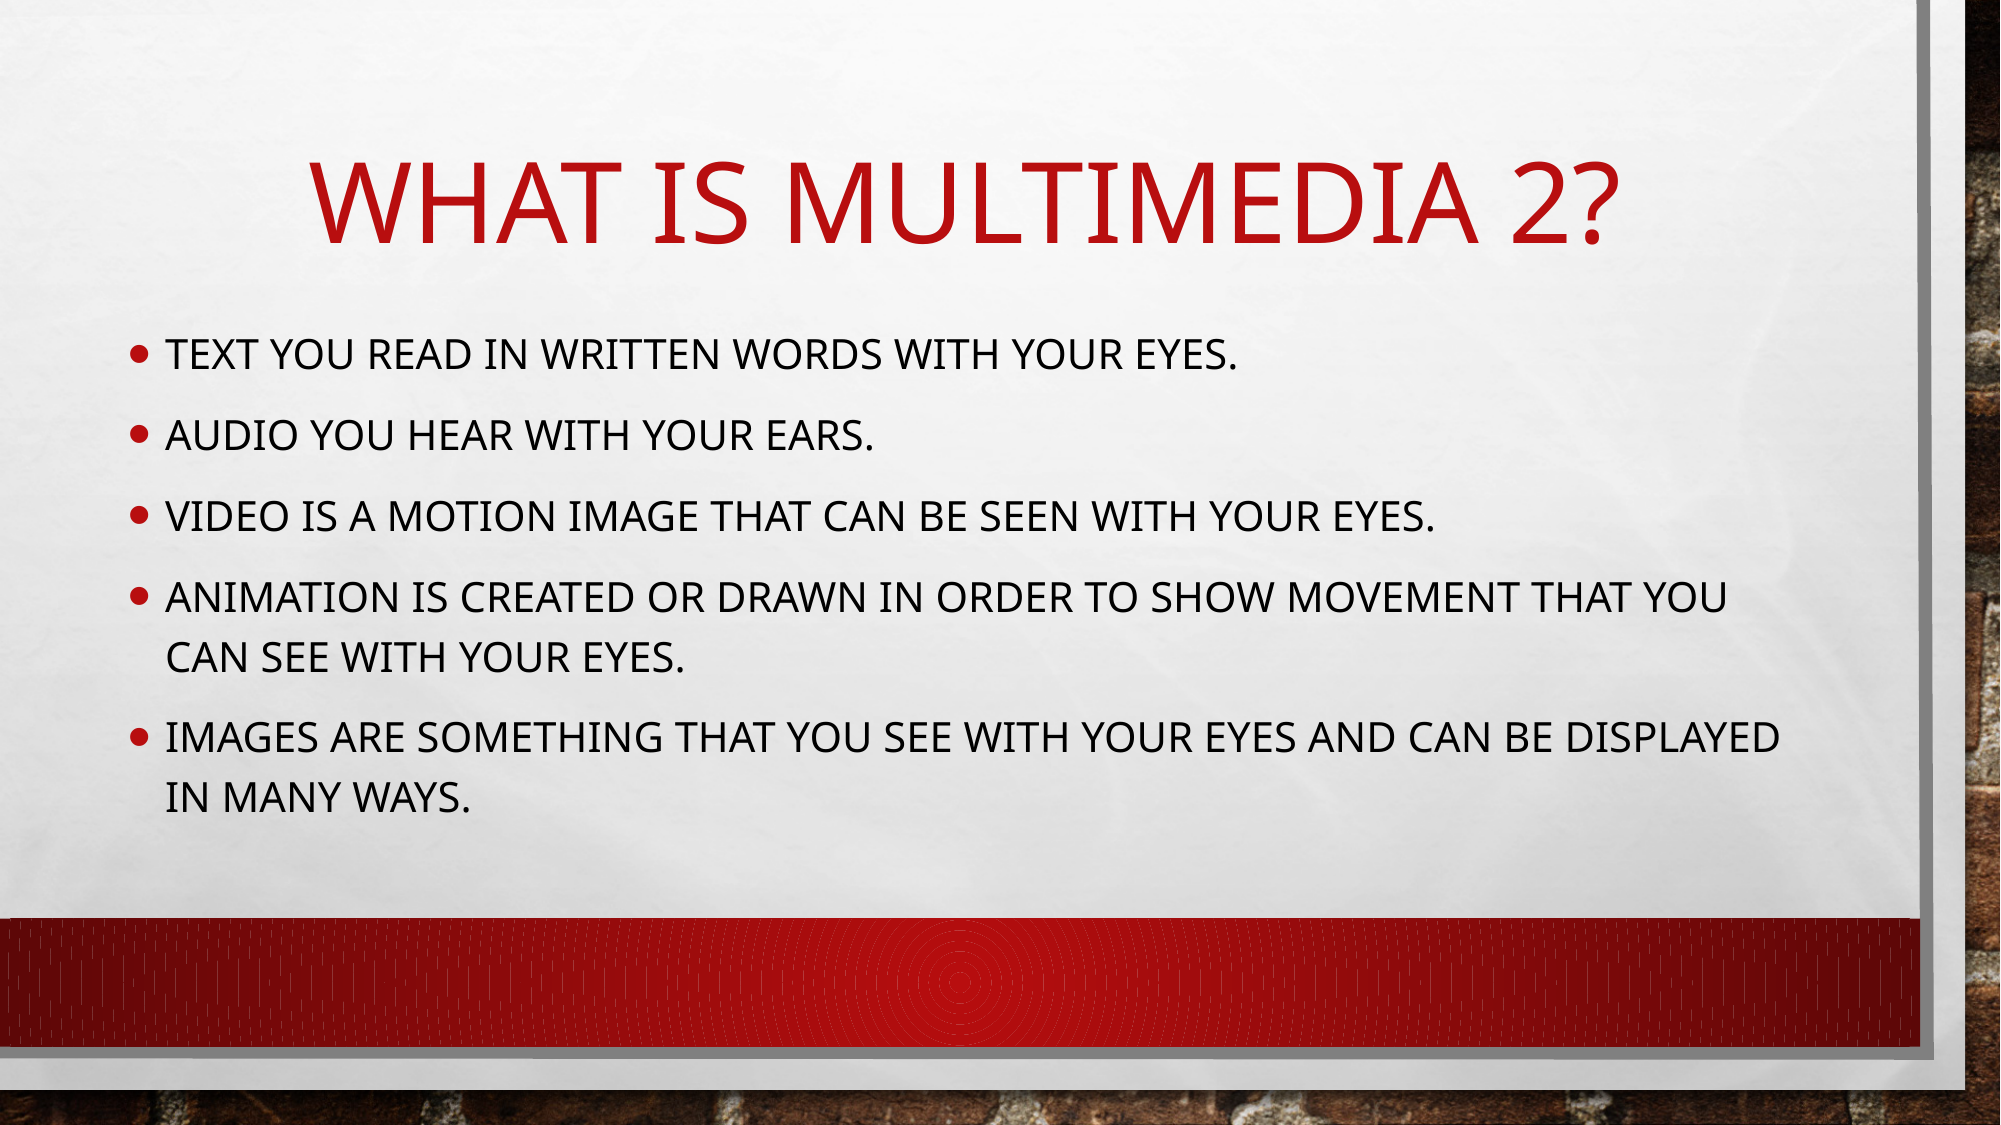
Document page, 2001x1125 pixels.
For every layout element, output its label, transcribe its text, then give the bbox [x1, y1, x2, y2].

list Text you read in written words with your eyes. Audio you hear with your ears. Video is a motion image that can be seen with your eyes. Animation is created or drawn in order to show movement that you can see with your eyes. Images are something that you see with your eyes and can be displayed in many ways. [112, 338, 1818, 882]
title What is Multimedia 2? [112, 112, 1818, 302]
picture [0, 0, 2000, 1125]
